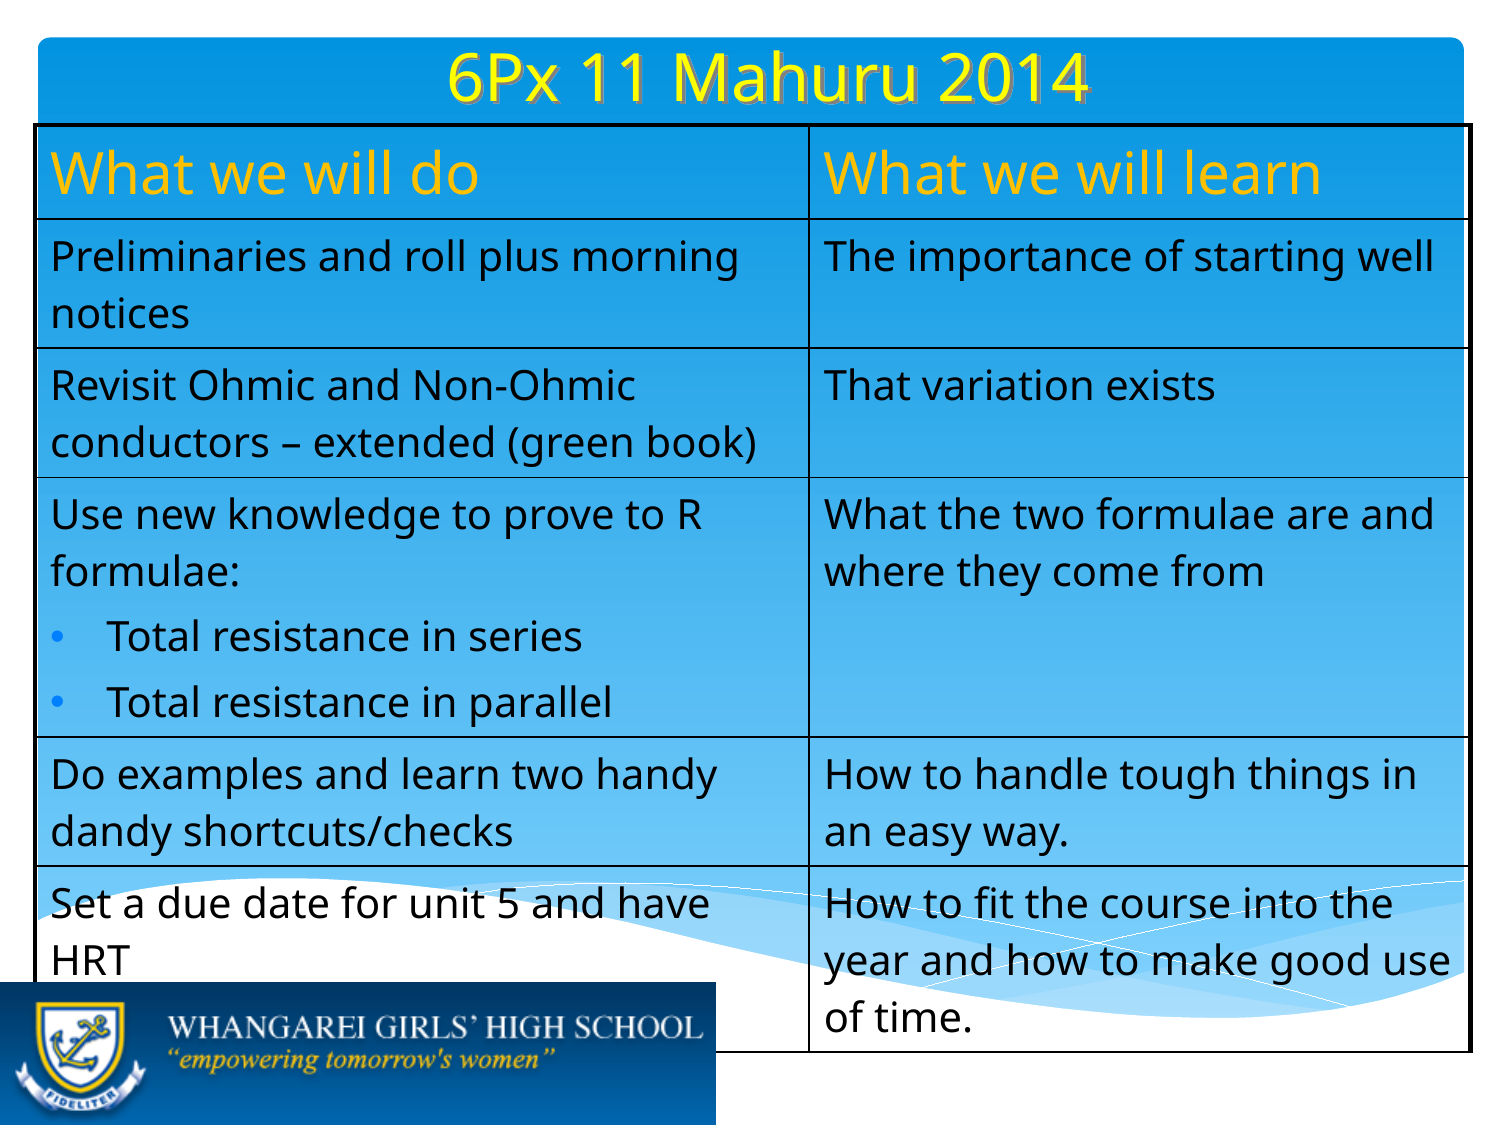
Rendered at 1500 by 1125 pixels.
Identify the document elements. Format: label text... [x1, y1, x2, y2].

table_cell Preliminaries and roll plus morning notices [37, 220, 808, 347]
picture [0, 982, 716, 1125]
table_cell The importance of starting well [810, 220, 1468, 347]
table_header What we will learn [810, 127, 1468, 218]
table_cell Revisit Ohmic and Non-Ohmic conductors – extended (green book) [37, 349, 808, 477]
table_cell Do examples and learn two handy dandy shortcuts/checks [37, 738, 808, 865]
table_cell That variation exists [810, 349, 1468, 477]
table_cell What the two formulae are and where they come from [810, 478, 1468, 736]
table_header What we will do [37, 127, 808, 218]
table_cell How to fit the course into the year and how to make good use of time. [810, 867, 1468, 1051]
text_box 6Px 11 Mahuru 2014 [162, 24, 1375, 123]
table_cell Set a due date for unit 5 and have HRT [37, 867, 808, 1051]
table_cell Use new knowledge to prove to R formulae: Total resistance in series Total resistance in parallel [37, 478, 808, 736]
table_cell How to handle tough things in an easy way. [810, 738, 1468, 865]
